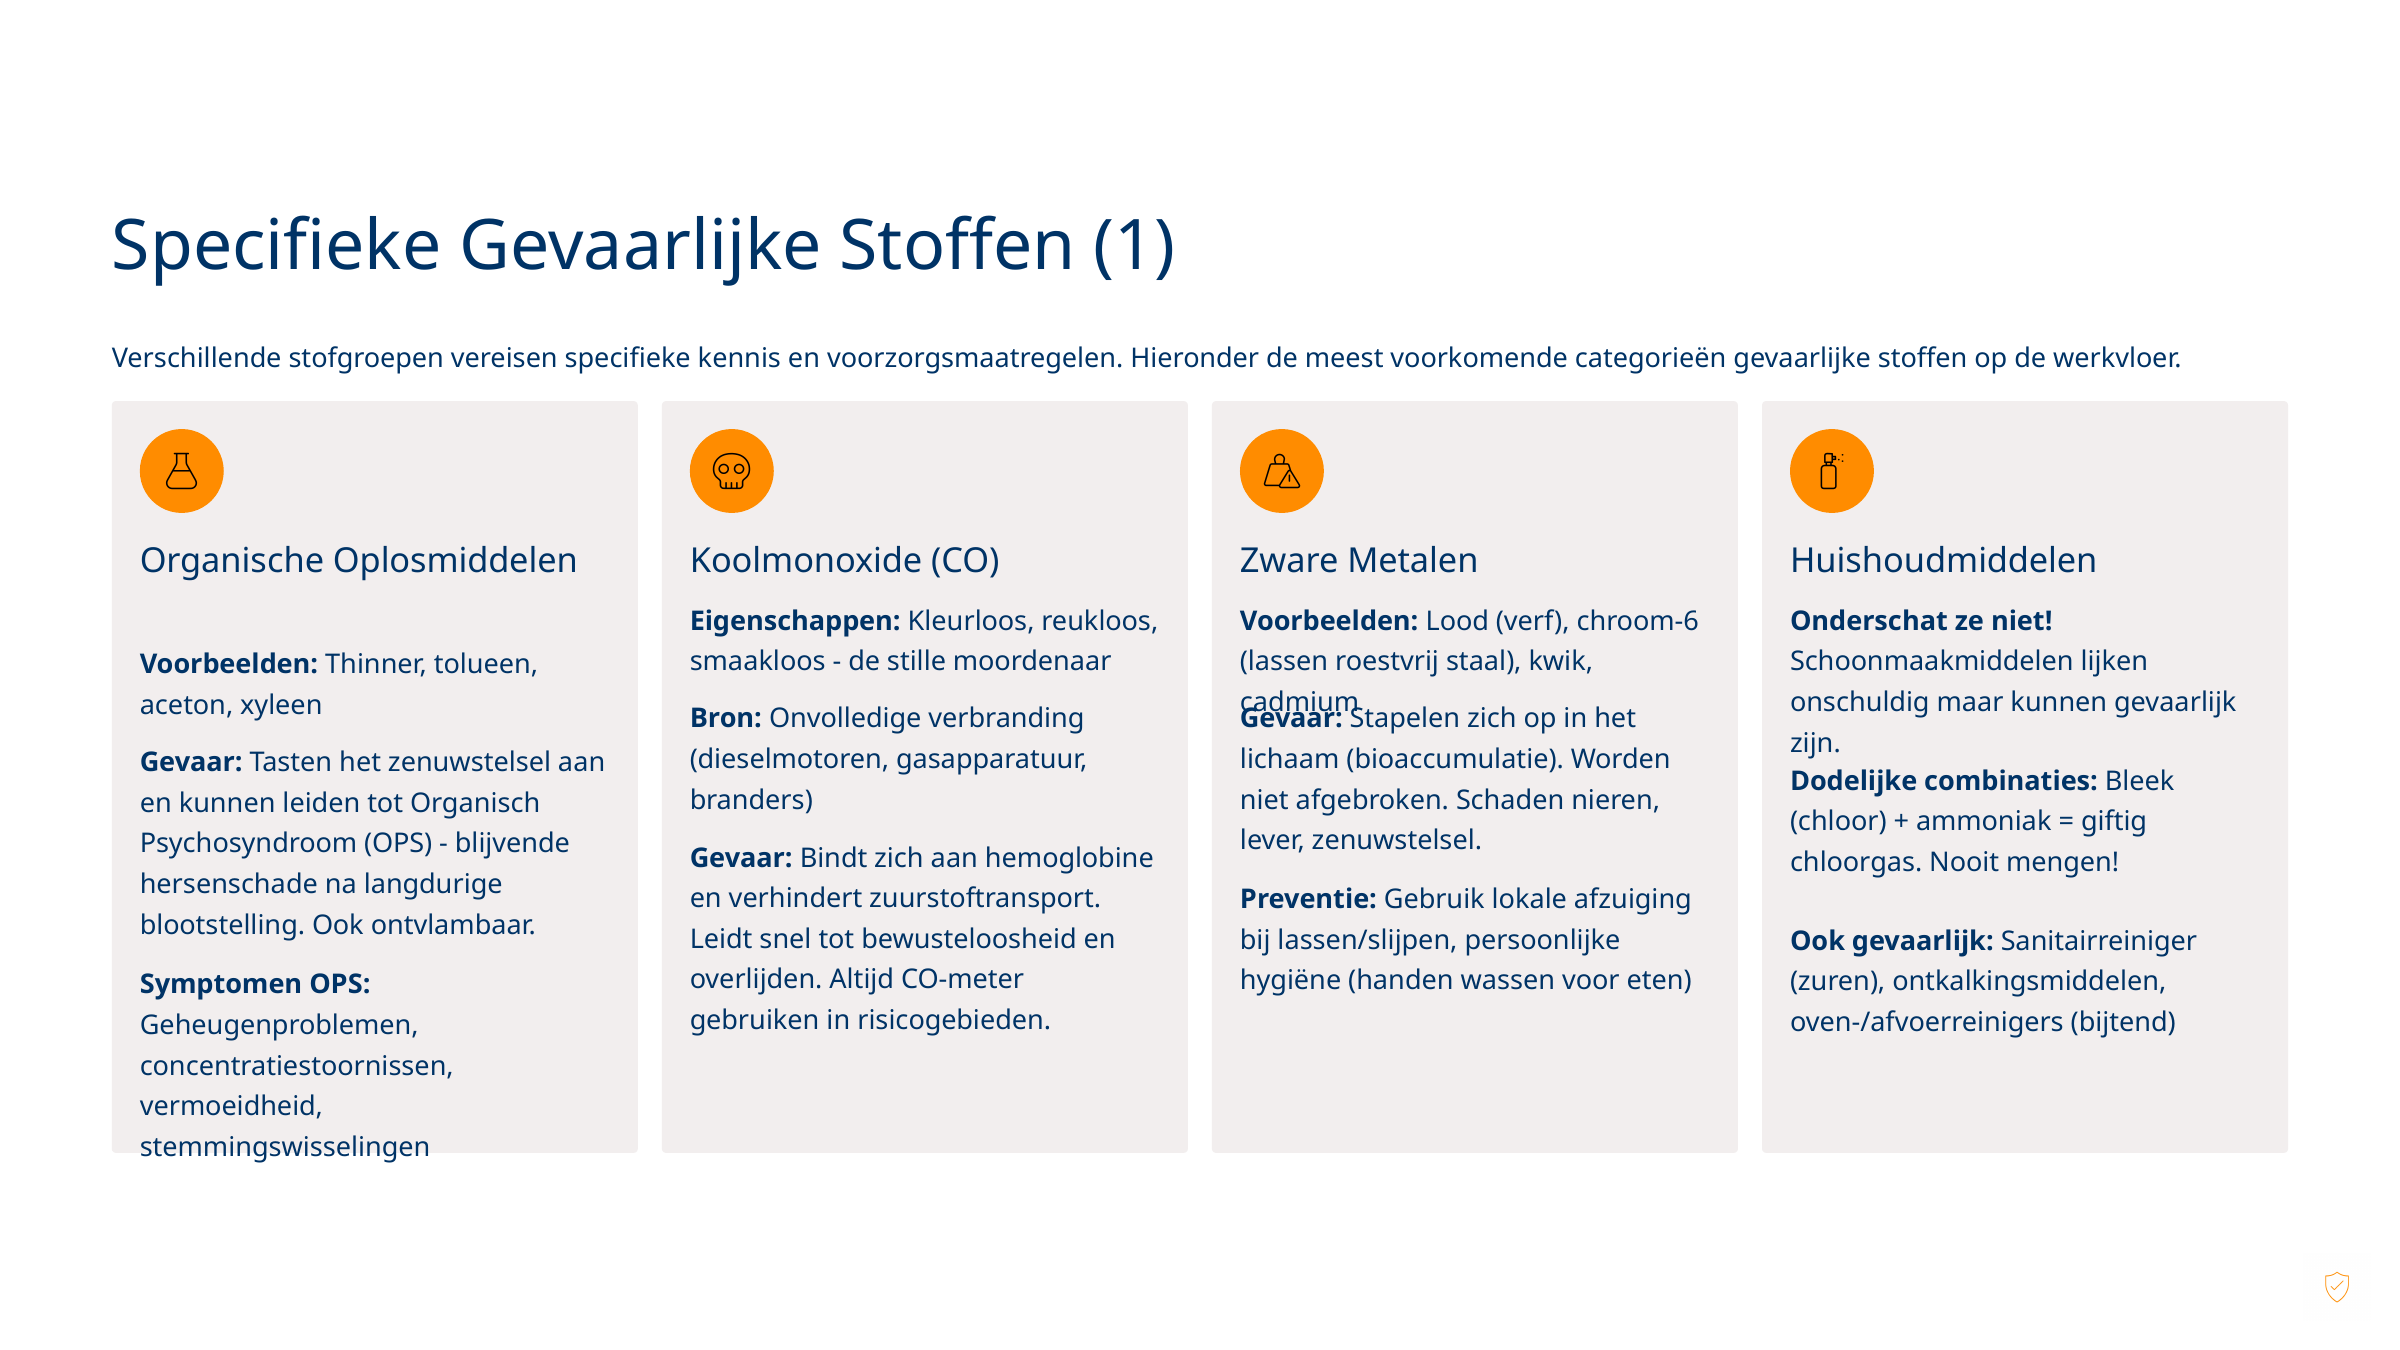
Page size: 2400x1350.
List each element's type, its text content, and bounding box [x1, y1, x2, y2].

text_box Voorbeelden: Thinner, tolueen, aceton, xyleen [139, 638, 610, 722]
text_box [1762, 401, 2289, 1153]
text_box Verschillende stofgroepen vereisen specifieke kennis en voorzorgsmaatregelen. Hieronder de meest voorkomende categorieën gevaarlijke stoffen op de werkvloer. [111, 332, 2289, 374]
text_box Voorbeelden: Lood (verf), chroom-6 (lassen roestvrij staal), kwik, cadmium [1239, 595, 1710, 679]
text_box Gevaar: Stapelen zich op in het lichaam (bioaccumulatie). Worden niet afgebroken. Schaden nieren, lever, zenuwstelsel. [1239, 692, 1710, 859]
picture [2303, 1253, 2371, 1321]
text_box Onderschat ze niet! Schoonmaakmiddelen lijken onschuldig maar kunnen gevaarlijk zijn. [1790, 595, 2261, 754]
picture [1813, 452, 1851, 490]
text_box Dodelijke combinaties: Bleek (chloor) + ammoniak = giftig chloorgas. Nooit mengen! [1790, 754, 2261, 880]
text_box Bron: Onvolledige verbranding (dieselmotoren, gasapparatuur, branders) [689, 692, 1160, 818]
text_box [689, 429, 774, 513]
text_box Eigenschappen: Kleurloos, reukloos, smaakloos - de stille moordenaar [689, 595, 1160, 679]
text_box Koolmonoxide (CO) [689, 536, 1040, 581]
text_box Ook gevaarlijk: Sanitairreiniger (zuren), ontkalkingsmiddelen, oven-/afvoerreinigers (bijtend) [1790, 914, 2261, 1040]
text_box [111, 401, 638, 1153]
text_box Preventie: Gebruik lokale afzuiging bij lassen/slijpen, persoonlijke hygiëne (handen wassen voor eten) [1239, 873, 1710, 999]
picture [162, 452, 201, 490]
picture [1263, 452, 1301, 490]
text_box Gevaar: Tasten het zenuwstelsel aan en kunnen leiden tot Organisch Psychosyndroom (OPS) - blijvende hersenschade na langdurige blootstelling. Ook ontvlambaar. [139, 736, 610, 945]
text_box Gevaar: Bindt zich aan hemoglobine en verhindert zuurstoftransport. Leidt snel tot bewusteloosheid en overlijden. Altijd CO-meter gebruiken in risicogebieden. [689, 831, 1160, 1040]
text_box Organische Oplosmiddelen [139, 536, 610, 625]
text_box [1239, 429, 1324, 513]
text_box [139, 429, 224, 513]
text_box [661, 401, 1188, 1153]
text_box Zware Metalen [1239, 536, 1590, 581]
text_box Symptomen OPS: Geheugenproblemen, concentratiestoornissen, vermoeidheid, stemmingswisselingen [139, 958, 610, 1125]
text_box [1790, 429, 1874, 513]
picture [712, 452, 751, 490]
text_box Specifieke Gevaarlijke Stoffen (1) [111, 196, 1228, 285]
text_box Huishoudmiddelen [1790, 536, 2140, 581]
text_box [1211, 401, 1738, 1153]
